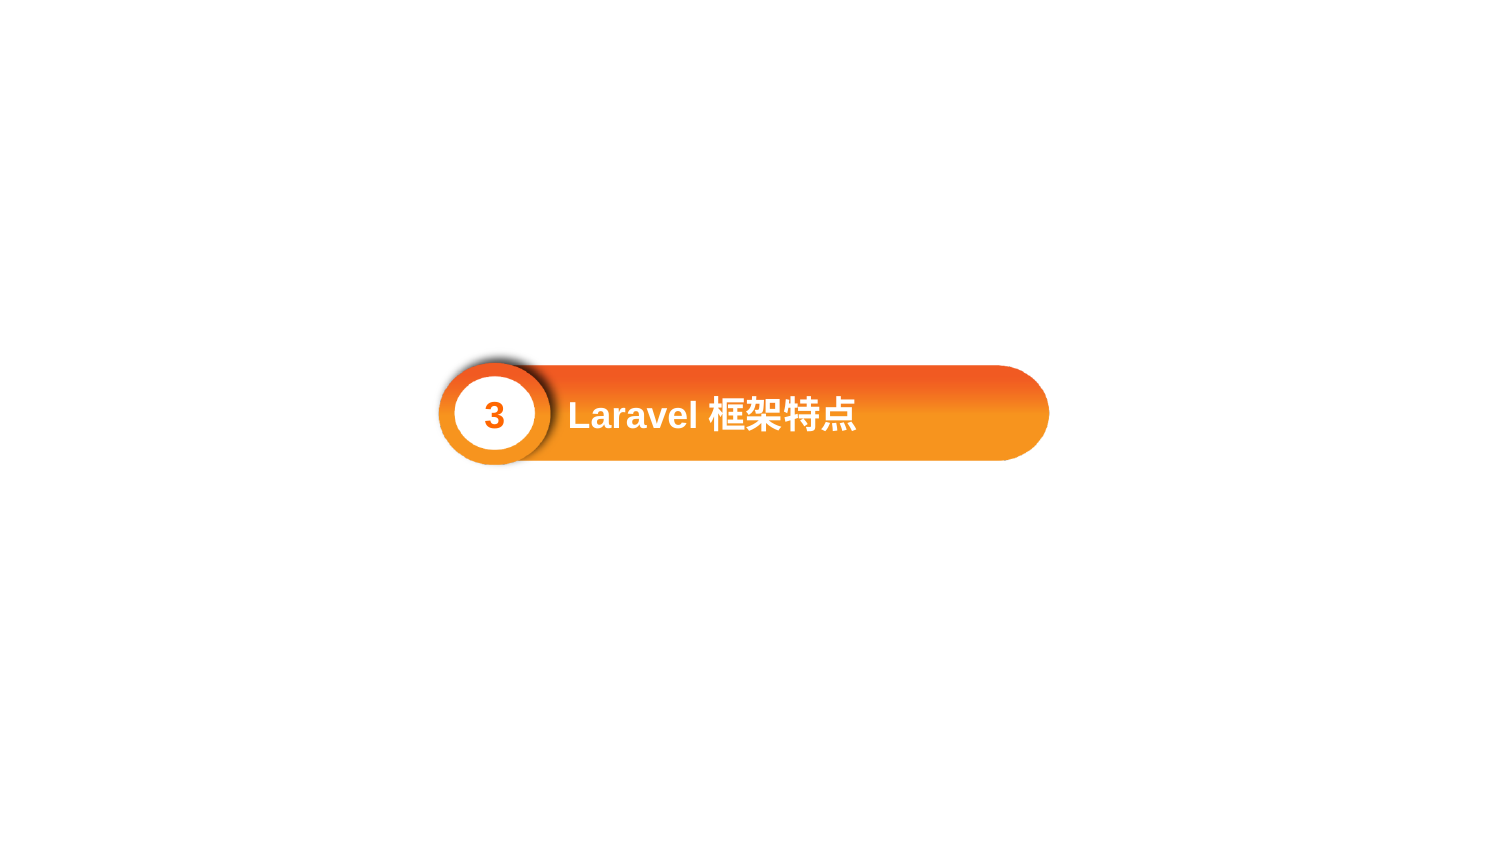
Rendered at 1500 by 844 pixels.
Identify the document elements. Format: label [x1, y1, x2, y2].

picture [365, 325, 1098, 504]
